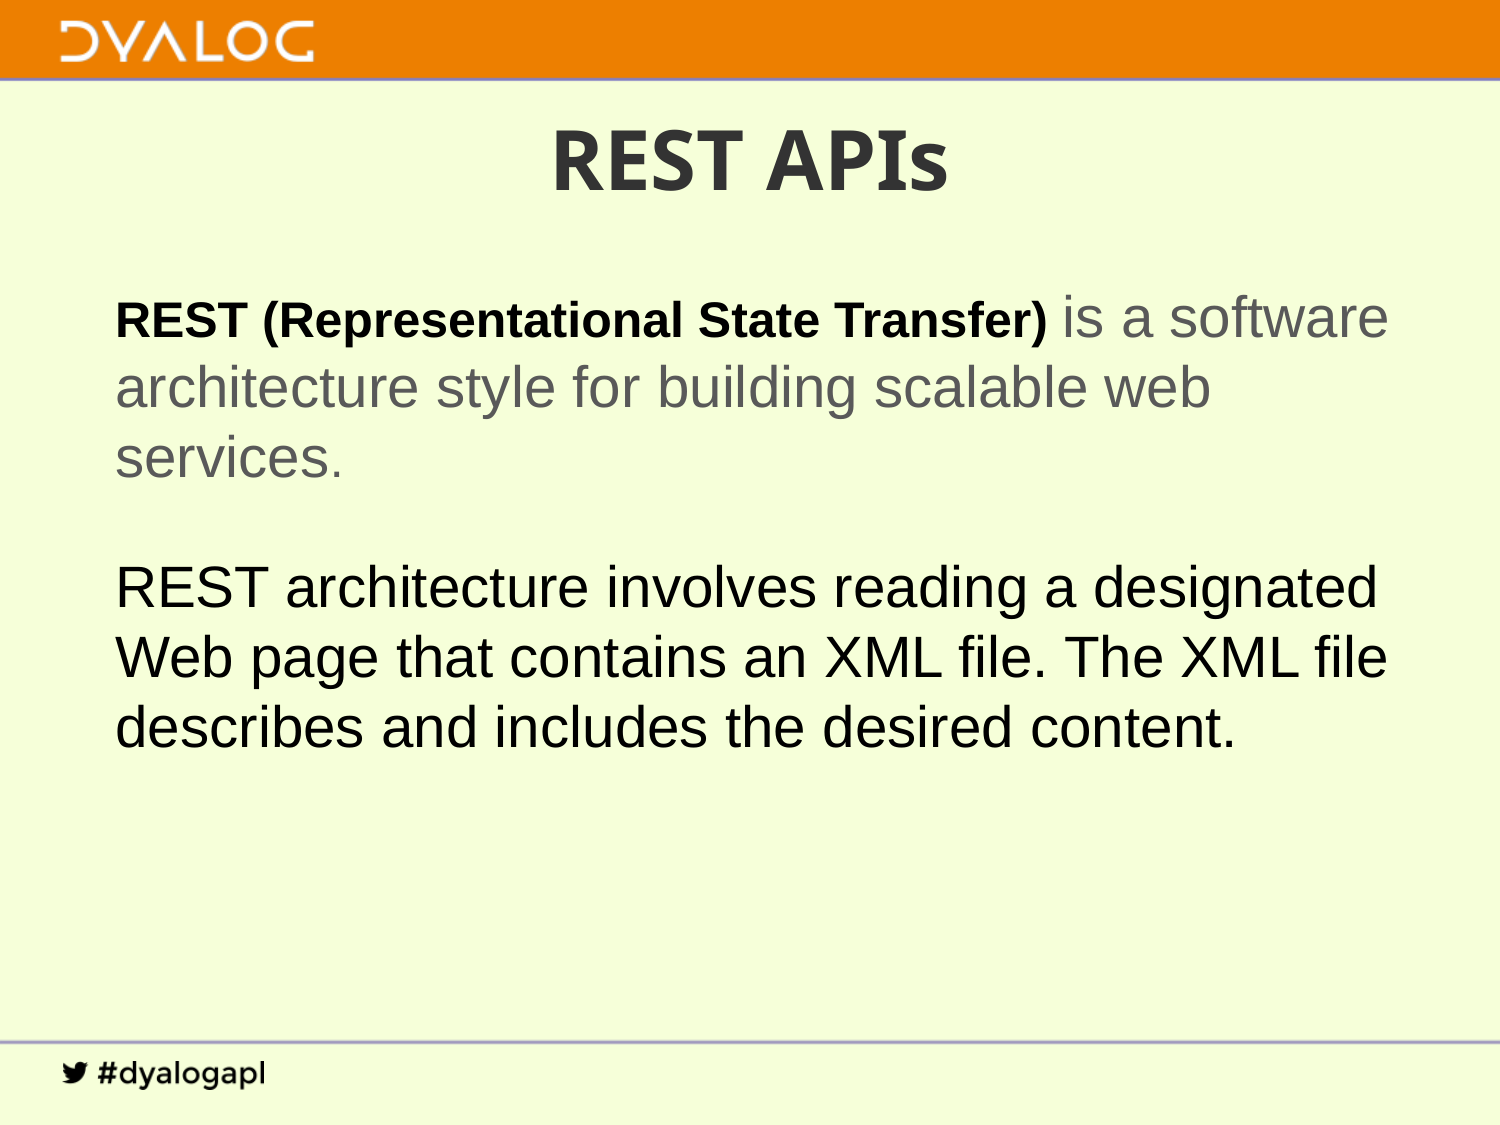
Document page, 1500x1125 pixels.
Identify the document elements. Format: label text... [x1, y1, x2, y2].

subtitle REST (Representational State Transfer) is a software architecture style for building scalable web services. REST architecture involves reading a designated Web page that contains an XML file. The XML file describes and includes the desired content. [100, 271, 1412, 992]
picture [0, 0, 1500, 1125]
title REST APIs [112, 99, 1388, 268]
